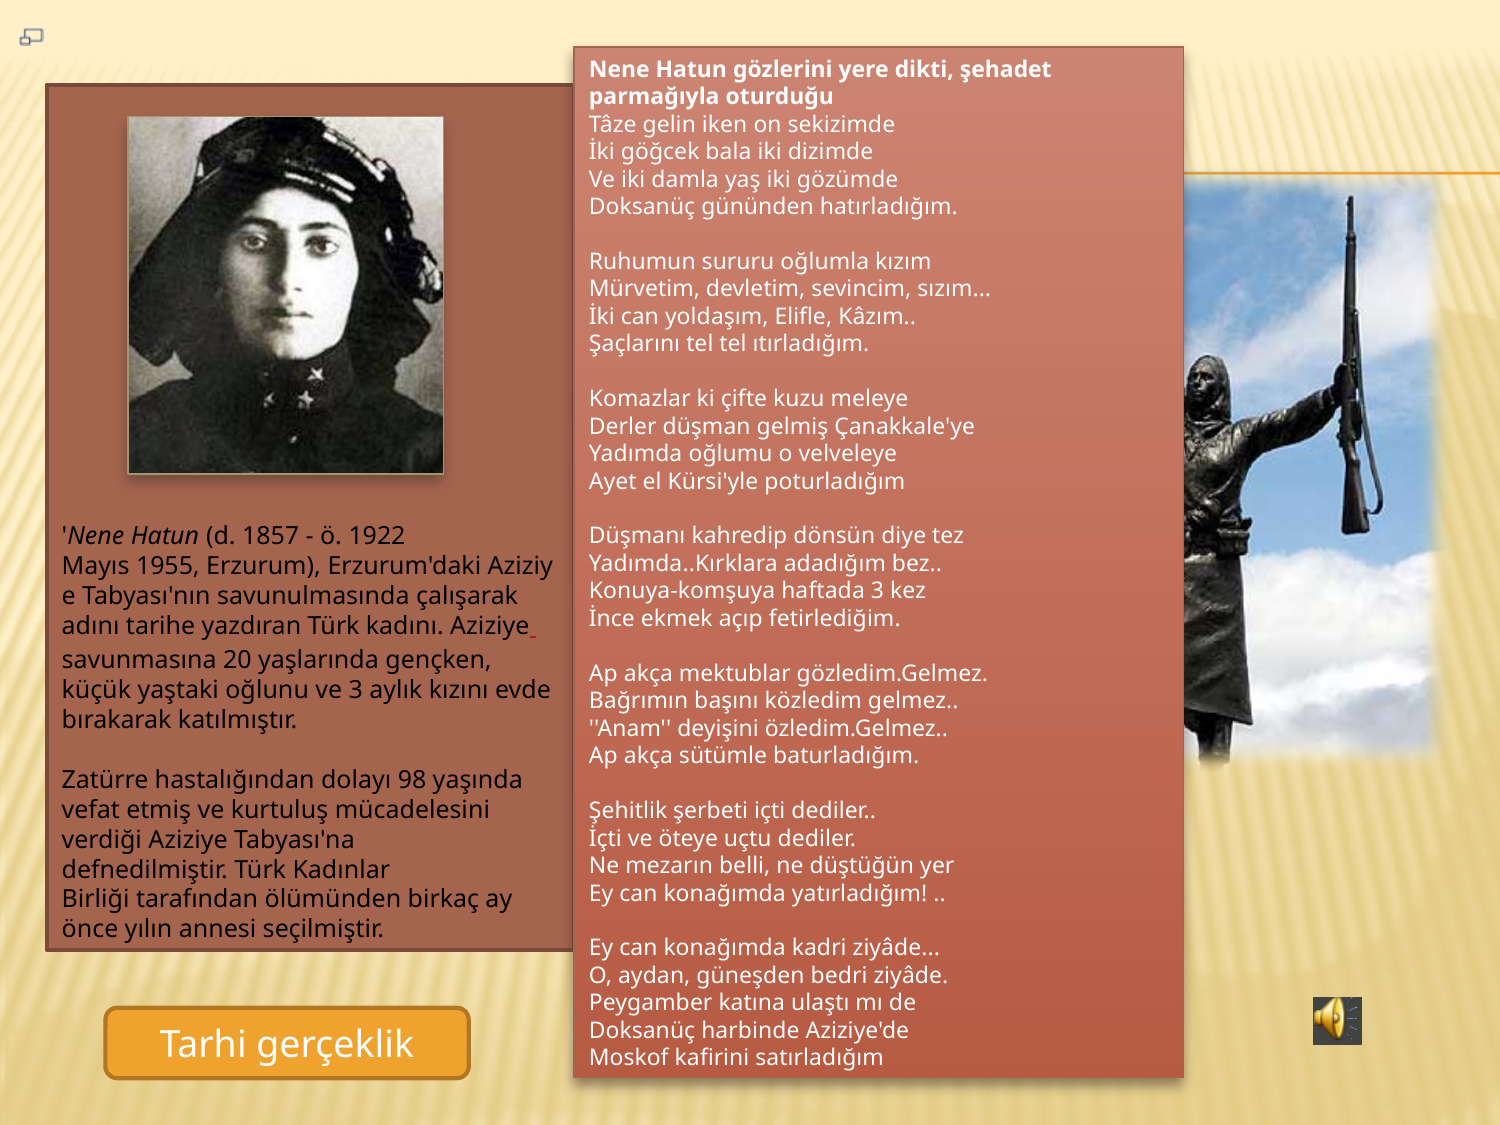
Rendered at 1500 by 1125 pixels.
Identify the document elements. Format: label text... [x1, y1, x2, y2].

picture [128, 116, 443, 474]
picture [1312, 995, 1363, 1047]
text_box Tarhi gerçeklik [103, 1005, 471, 1081]
picture [19, 28, 44, 47]
text_box Nene Hatun gözlerini yere dikti, şehadet parmağıyla oturduğu Tâze gelin iken on sekizimde İki göğcek bala iki dizimde Ve iki damla yaş iki gözümde Doksanüç gününden hatırladığım. Ruhumun sururu oğlumla kızım Mürvetim, devletim, sevincim, sızım... İki can yoldaşım, Elifle, Kâzım.. Şaçlarını tel tel ıtırladığım. Komazlar ki çifte kuzu meleye Derler düşman gelmiş Çanakkale'ye Yadımda oğlumu o velveleye Ayet el Kürsi'yle poturladığım Düşmanı kahredip dönsün diye tez Yadımda..Kırklara adadığım bez.. Konuya-komşuya haftada 3 kez İnce ekmek açıp fetirlediğim. Ap akça mektublar gözledim.Gelmez. Bağrımın başını közledim gelmez.. ''Anam'' deyişini özledim.Gelmez.. Ap akça sütümle baturladığım. Şehitlik şerbeti içti dediler.. İçti ve öteye uçtu dediler. Ne mezarın belli, ne düştüğün yer Ey can konağımda yatırladığım! .. Ey can konağımda kadri ziyâde... O, aydan, güneşden bedri ziyâde. Peygamber katına ulaştı mı de Doksanüç harbinde Aziziye'de Moskof kafirini satırladığım [573, 46, 1184, 1078]
text_box 'Nene Hatun (d. 1857 - ö. 1922 Mayıs 1955, Erzurum), Erzurum'daki Aziziye Tabyası'nın savunulmasında çalışarak adını tarihe yazdıran Türk kadını. Aziziye savunmasına 20 yaşlarında gençken, küçük yaştaki oğlunu ve 3 aylık kızını evde bırakarak katılmıştır. Zatürre hastalığından dolayı 98 yaşında vefat etmiş ve kurtuluş mücadelesini verdiği Aziziye Tabyası'na defnedilmiştir. Türk Kadınlar Birliği tarafından ölümünden birkaç ay önce yılın annesi seçilmiştir. [45, 83, 563, 952]
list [1019, 163, 1452, 774]
